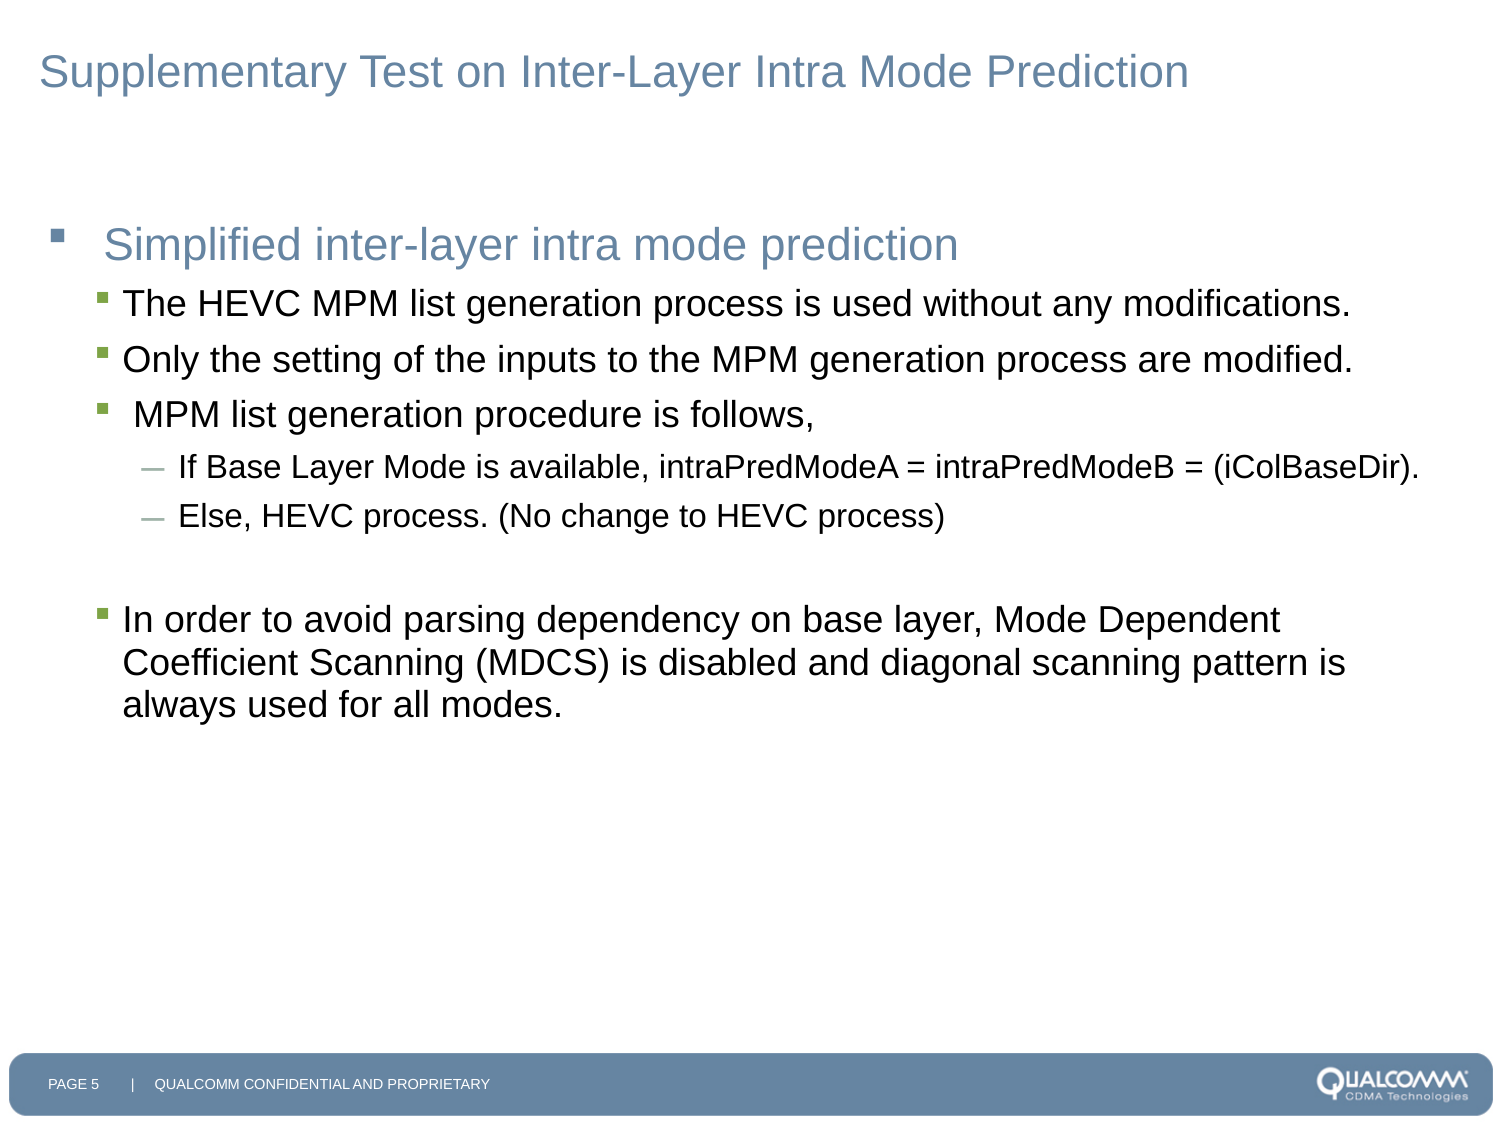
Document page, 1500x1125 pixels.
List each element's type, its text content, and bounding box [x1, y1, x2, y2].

picture [0, 1048, 1500, 1125]
text_box Simplified inter-layer intra mode prediction The HEVC MPM list generation process is used without any modifications. Only the setting of the inputs to the MPM generation process are modified. MPM list generation procedure is follows, If Base Layer Mode is available, intraPredModeA = intraPredModeB = (iColBaseDir). Else, HEVC process. (No change to HEVC process) In order to avoid parsing dependency on base layer, Mode Dependent Coefficient Scanning (MDCS) is disabled and diagonal scanning pattern is always used for all modes. [32, 162, 1462, 1013]
title Supplementary Test on Inter-Layer Intra Mode Prediction [23, 44, 1457, 138]
